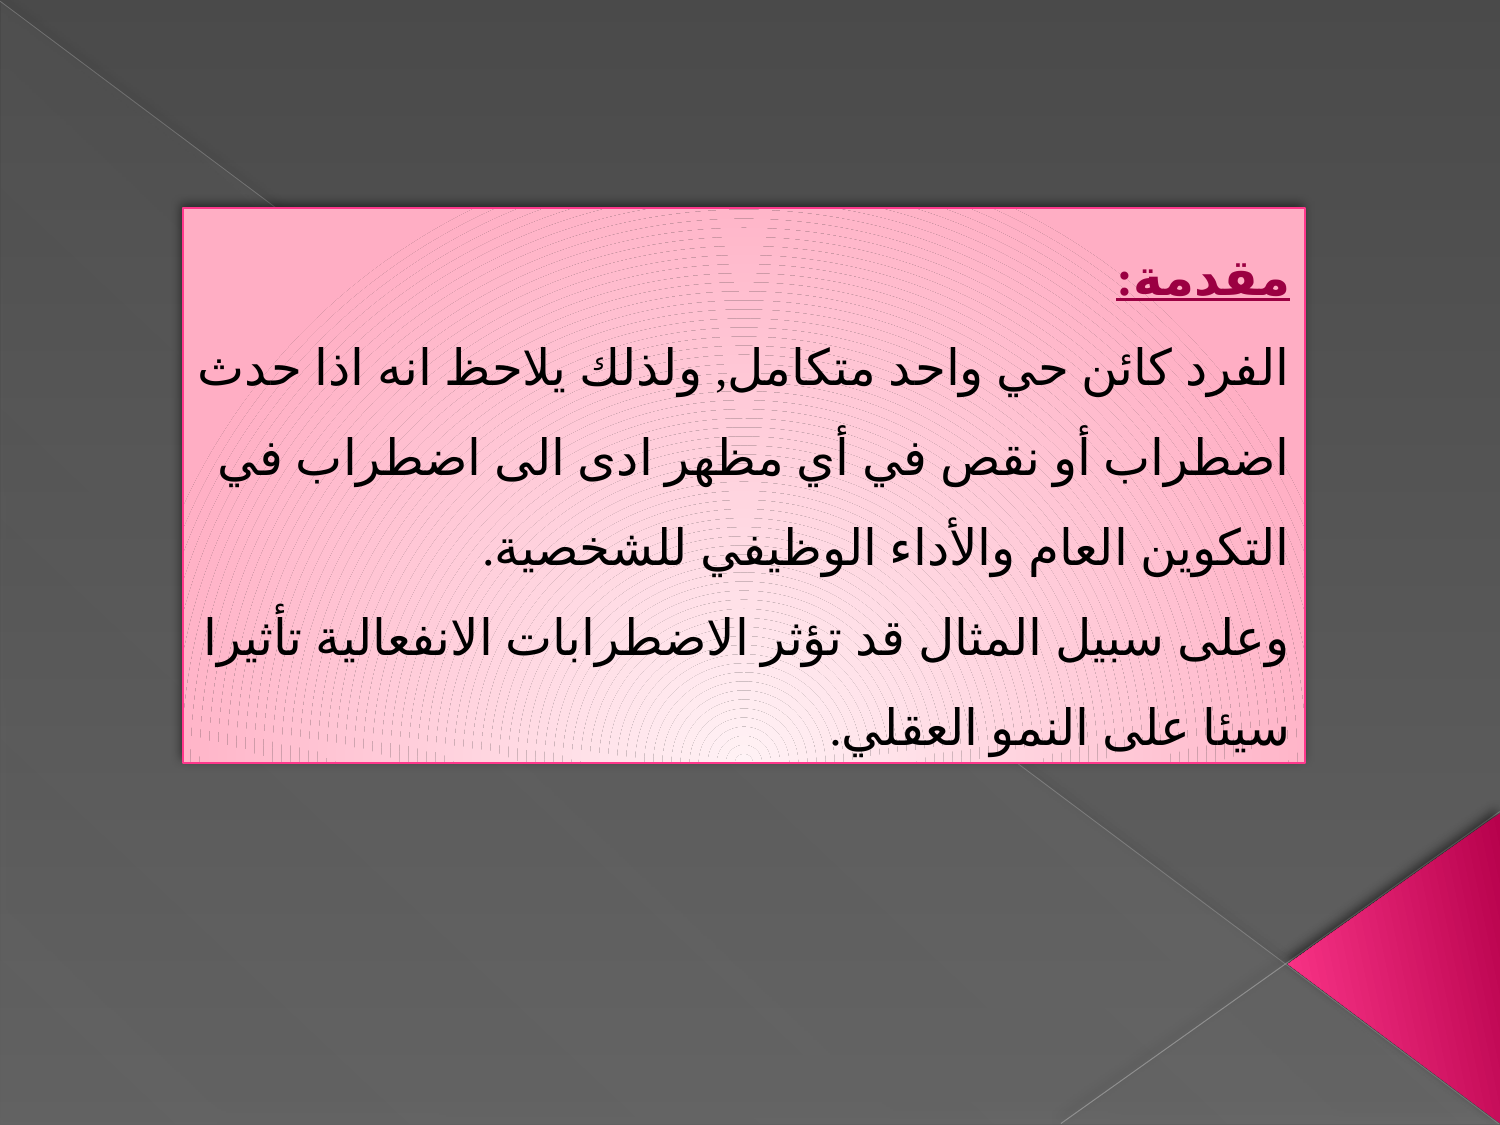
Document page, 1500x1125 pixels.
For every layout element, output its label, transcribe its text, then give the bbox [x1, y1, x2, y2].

text_box مقدمة: الفرد كائن حي واحد متكامل, ولذلك يلاحظ انه اذا حدث اضطراب أو نقص في أي مظهر ادى الى اضطراب في التكوين العام والأداء الوظيفي للشخصية. وعلى سبيل المثال قد تؤثر الاضطرابات الانفعالية تأثيرا سيئا على النمو العقلي. [182, 207, 1306, 764]
